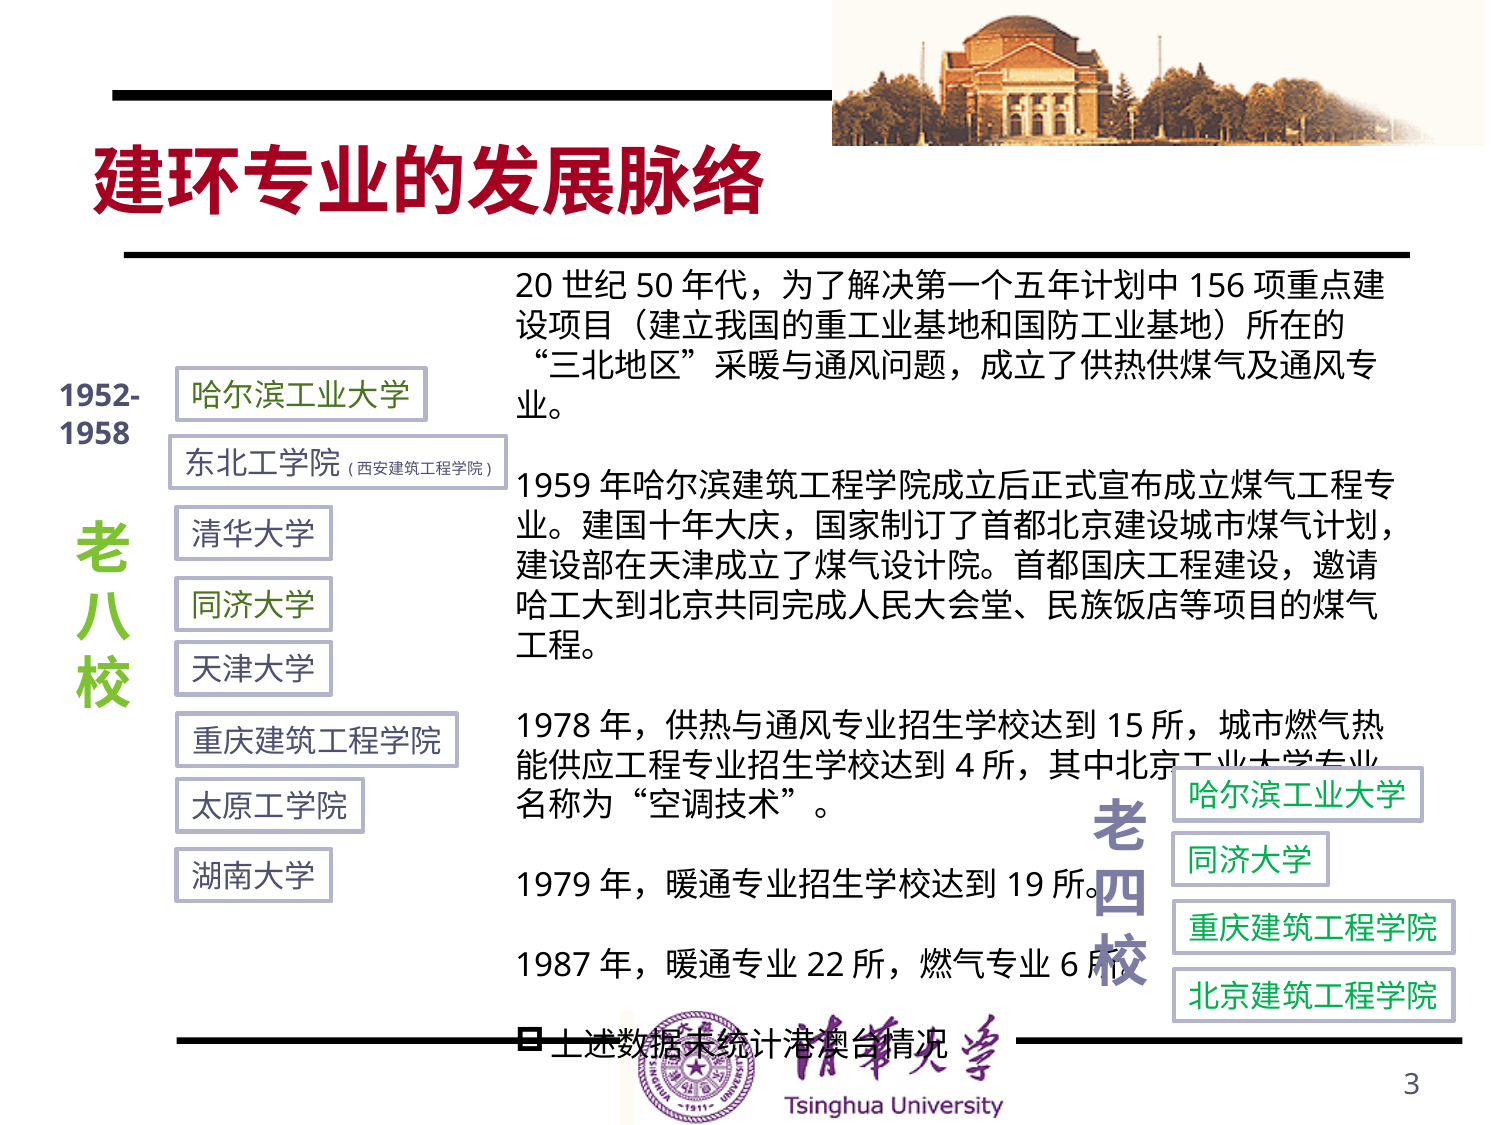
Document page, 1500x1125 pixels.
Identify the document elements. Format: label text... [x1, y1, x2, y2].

text_box 重庆建筑工程学院 [1172, 899, 1456, 955]
text_box 北京建筑工程学院 [1172, 967, 1456, 1023]
text_box 20世纪50年代，为了解决第一个五年计划中156项重点建设项目（建立我国的重工业基地和国防工业基地）所在的“三北地区”采暖与通风问题，成立了供热供煤气及通风专业。 1959年哈尔滨建筑工程学院成立后正式宣布成立煤气工程专业。建国十年大庆，国家制订了首都北京建设城市煤气计划，建设部在天津成立了煤气设计院。首都国庆工程建设，邀请哈工大到北京共同完成人民大会堂、民族饭店等项目的煤气工程。 1978年，供热与通风专业招生学校达到15所，城市燃气热能供应工程专业招生学校达到4所，其中北京工业大学专业名称为“空调技术”。 1979年，暖通专业招生学校达到19所。 1987年，暖通专业22所，燃气专业6所。 上述数据未统计港澳台情况 [500, 257, 1421, 1071]
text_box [175, 367, 501, 903]
text_box 1952-1958 [42, 366, 166, 460]
title 建环专业的发展脉络 [76, 113, 1428, 245]
picture [832, 0, 1485, 146]
text_box 老八校 [63, 506, 136, 721]
picture [620, 1071, 1016, 1125]
text_box 老四校 [1080, 784, 1153, 998]
text_box 哈尔滨工业大学 [1172, 766, 1424, 823]
text_box 同济大学 [1171, 831, 1330, 887]
